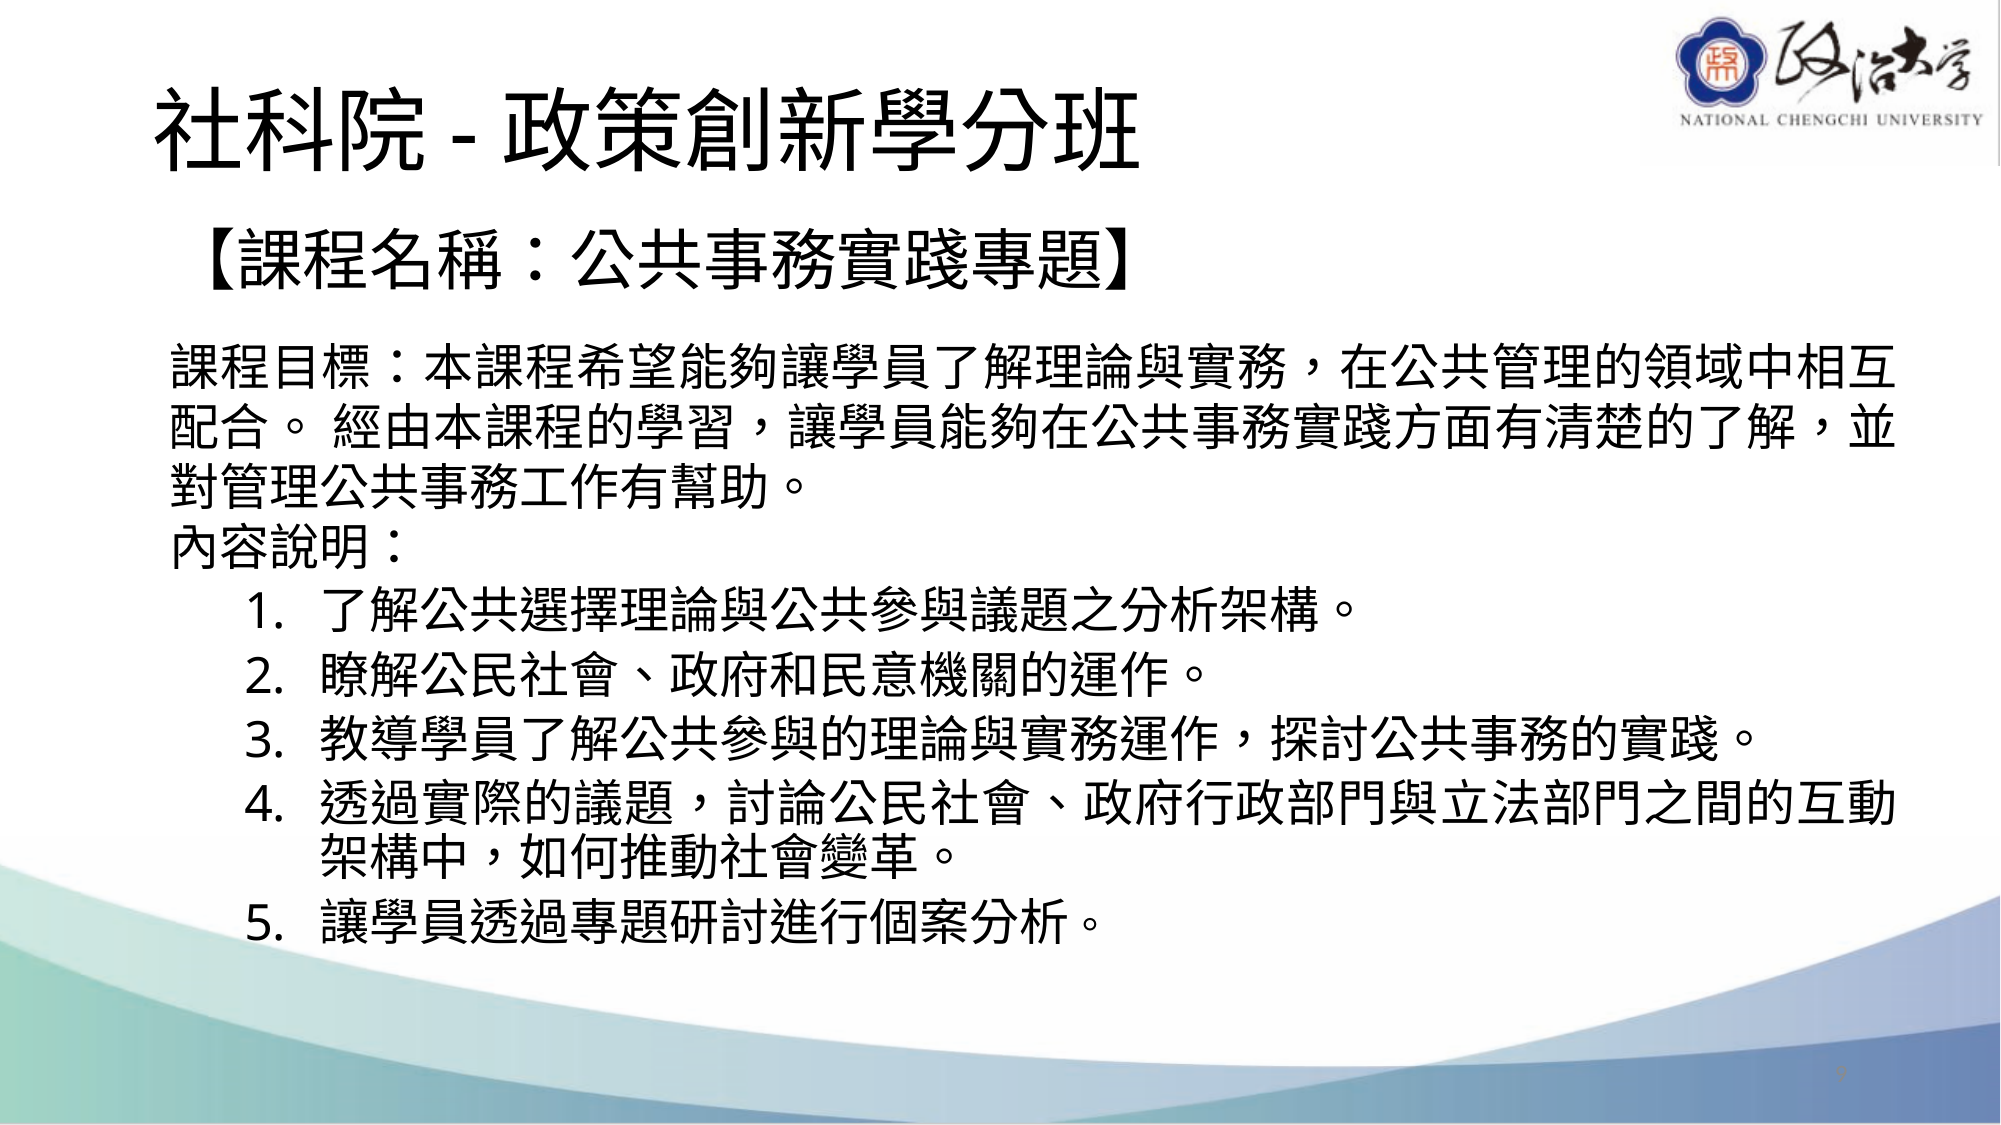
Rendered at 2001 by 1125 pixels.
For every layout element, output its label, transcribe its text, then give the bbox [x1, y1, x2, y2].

list 【課程名稱：公共事務實踐專題】 課程目標：本課程希望能夠讓學員了解理論與實務，在公共管理的領域中相互配合。 經由本課程的學習，讓學員能夠在公共事務實踐方面有清楚的了解，並對管理公共事務工作有幫助。 內容說明： 了解公共選擇理論與公共參與議題之分析架構。 瞭解公民社會、政府和民意機關的運作。 教導學員了解公共參與的理論與實務運作，探討公共事務的實踐。 透過實際的議題，討論公民社會、政府行政部門與立法部門之間的互動架構中，如何推動社會變革。 讓學員透過專題研討進行個案分析。 [154, 210, 1913, 1028]
picture [1640, 0, 2000, 166]
title 社科院-政策創新學分班 [137, 59, 1863, 211]
slide_number 9 [1412, 1042, 1863, 1103]
text_box [154, 345, 1811, 992]
picture [0, 836, 2001, 1125]
